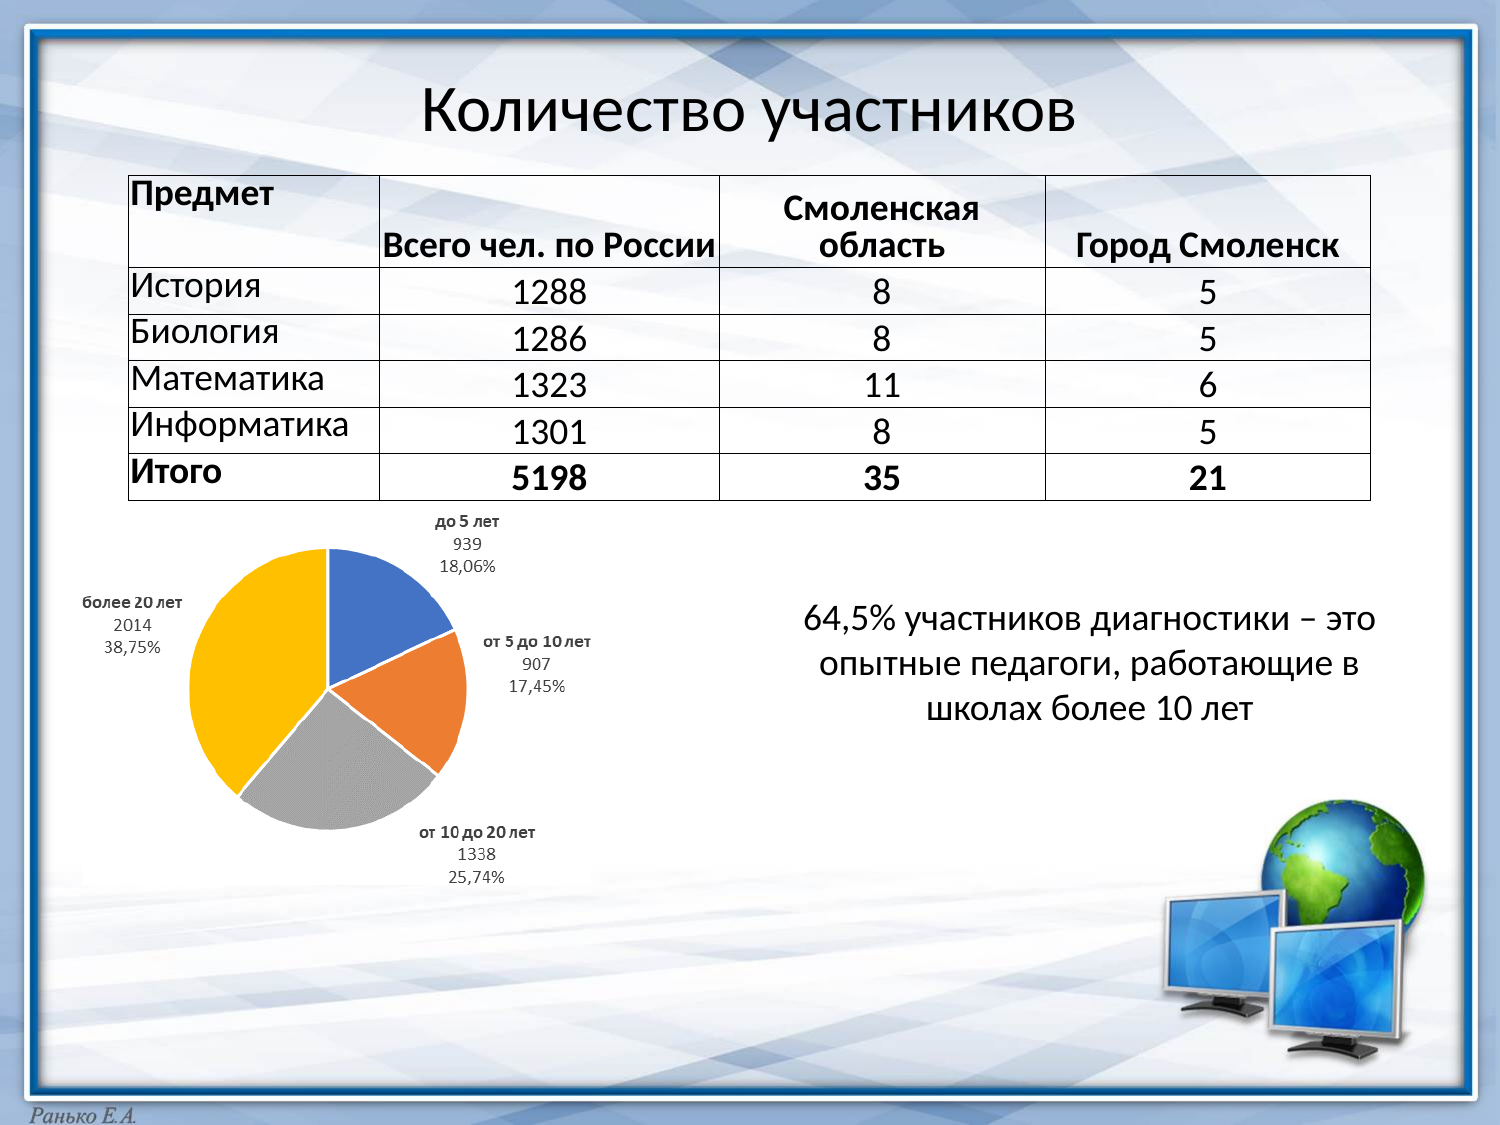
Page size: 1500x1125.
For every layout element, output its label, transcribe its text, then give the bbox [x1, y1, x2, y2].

table_header Всего чел. по России [380, 176, 719, 267]
table_cell 8 [720, 408, 1045, 453]
table_header Город Смоленск [1046, 176, 1370, 267]
table_cell 21 [1046, 454, 1370, 500]
table_cell Математика [129, 361, 379, 407]
table_cell 11 [720, 361, 1045, 407]
table_cell 5 [1046, 315, 1370, 360]
table_cell 1323 [380, 361, 719, 407]
text_box 64,5% участников диагностики – это опытные педагоги, работающие в школах более 10 лет [761, 585, 1418, 736]
picture [0, 0, 1500, 1125]
table_cell История [129, 268, 379, 314]
table_cell Информатика [129, 408, 379, 453]
table_cell Биология [129, 315, 379, 360]
table_cell 5198 [380, 454, 719, 500]
table_cell 1288 [380, 268, 719, 314]
table_cell 5 [1046, 408, 1370, 453]
table_header Смоленская область [720, 176, 1045, 267]
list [81, 515, 591, 886]
title Количество участников [75, 45, 1425, 164]
table_cell 6 [1046, 361, 1370, 407]
table_cell 35 [720, 454, 1045, 500]
table_cell Итого [129, 454, 379, 500]
table_cell 5 [1046, 268, 1370, 314]
table_cell 8 [720, 315, 1045, 360]
table_header Предмет [129, 176, 379, 267]
table_cell 1301 [380, 408, 719, 453]
table_cell 1286 [380, 315, 719, 360]
table_cell 8 [720, 268, 1045, 314]
